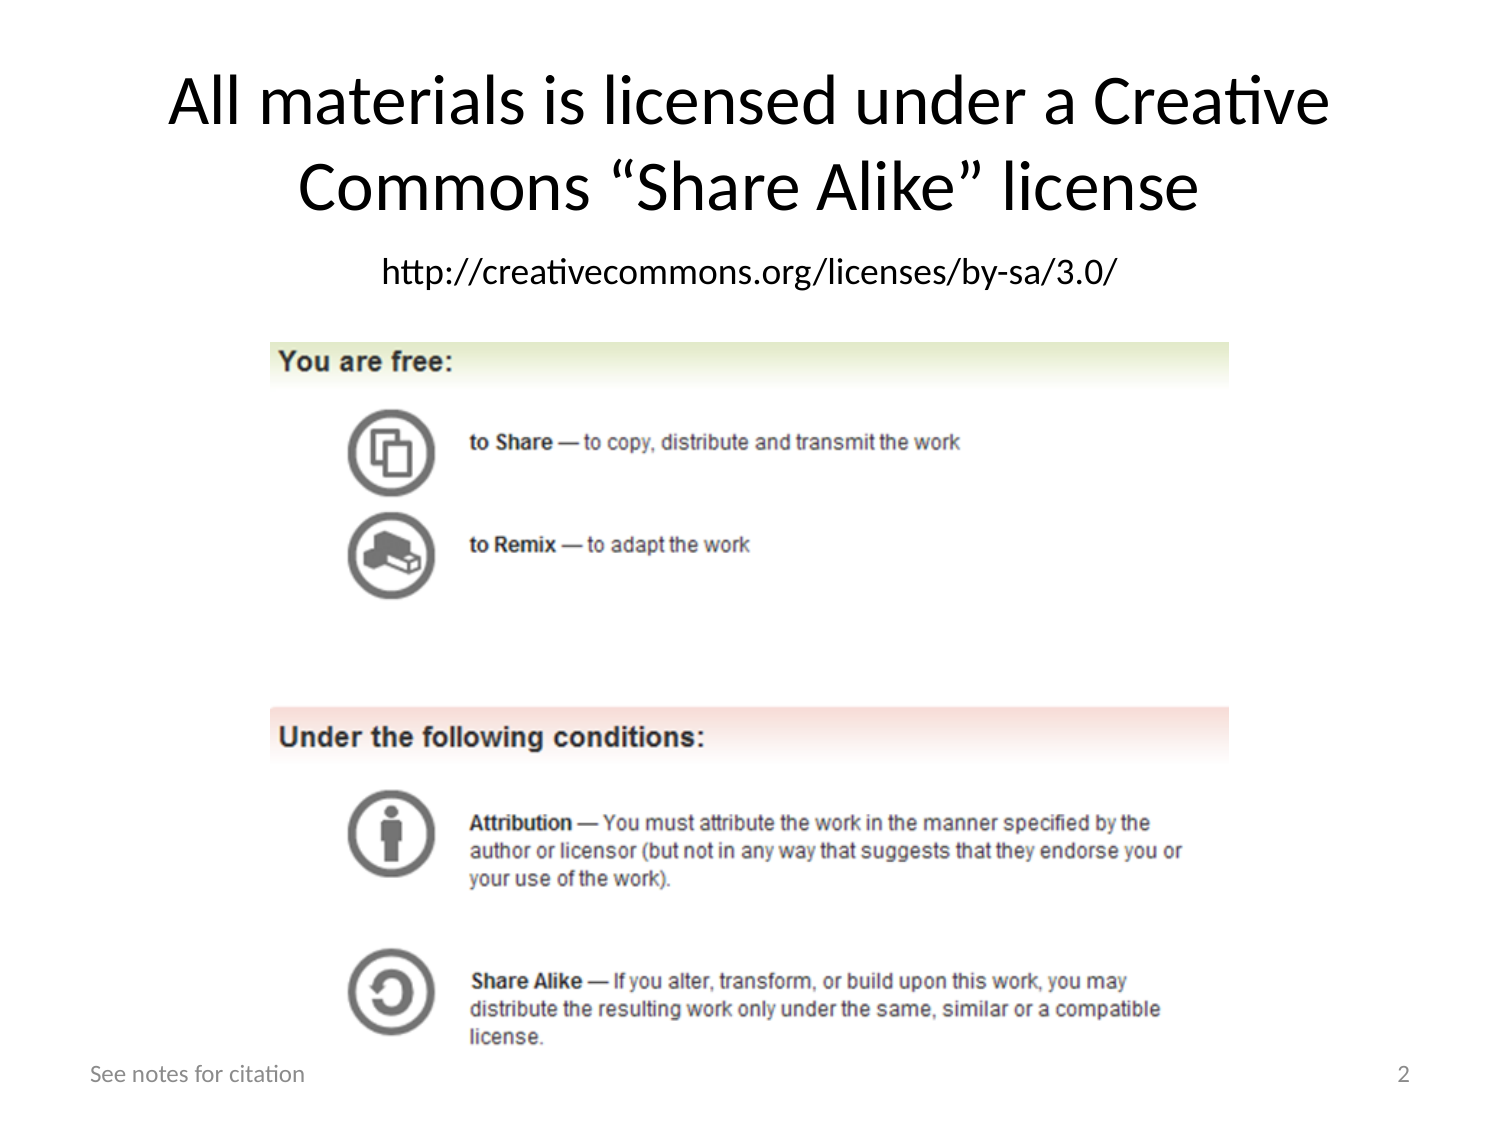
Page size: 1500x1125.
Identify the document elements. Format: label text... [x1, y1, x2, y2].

picture [270, 342, 1229, 1060]
slide_number See notes for citation [75, 1042, 425, 1103]
slide_number 2 [1074, 1042, 1425, 1103]
title All materials is licensed under a Creative Commons “Share Alike” license [75, 45, 1425, 233]
text_box http://creativecommons.org/licenses/by-sa/3.0/ [216, 239, 1284, 299]
